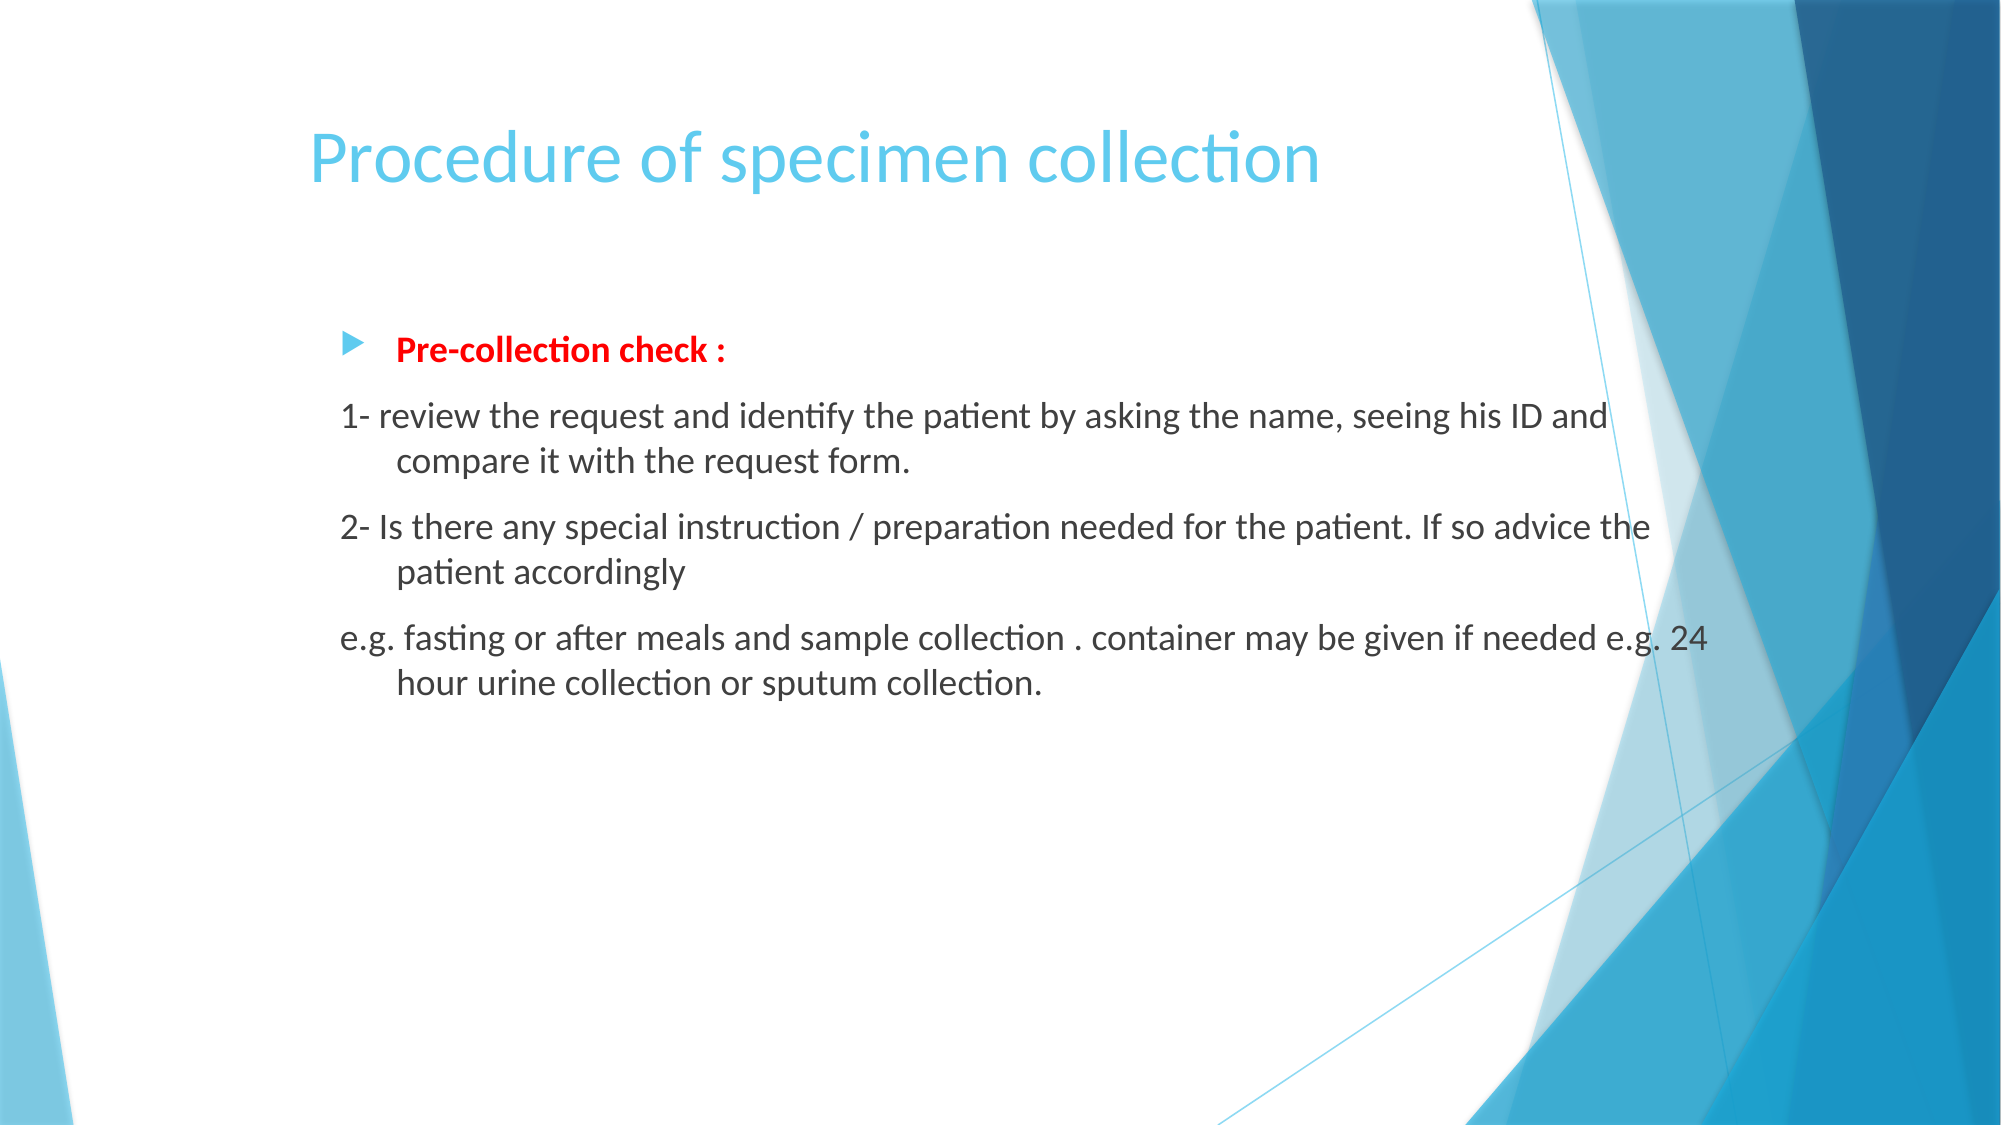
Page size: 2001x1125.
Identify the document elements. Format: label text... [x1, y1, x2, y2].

title Procedure of specimen collection [111, 99, 1522, 317]
list Pre-collection check : 1- review the request and identify the patient by asking the name, seeing his ID and compare it with the request form. 2- Is there any special instruction / preparation needed for the patient. If so advice the patient accordingly e.g. fasting or after meals and sample collection . container may be given if needed e.g. 24 hour urine collection or sputum collection. [324, 317, 1733, 1038]
